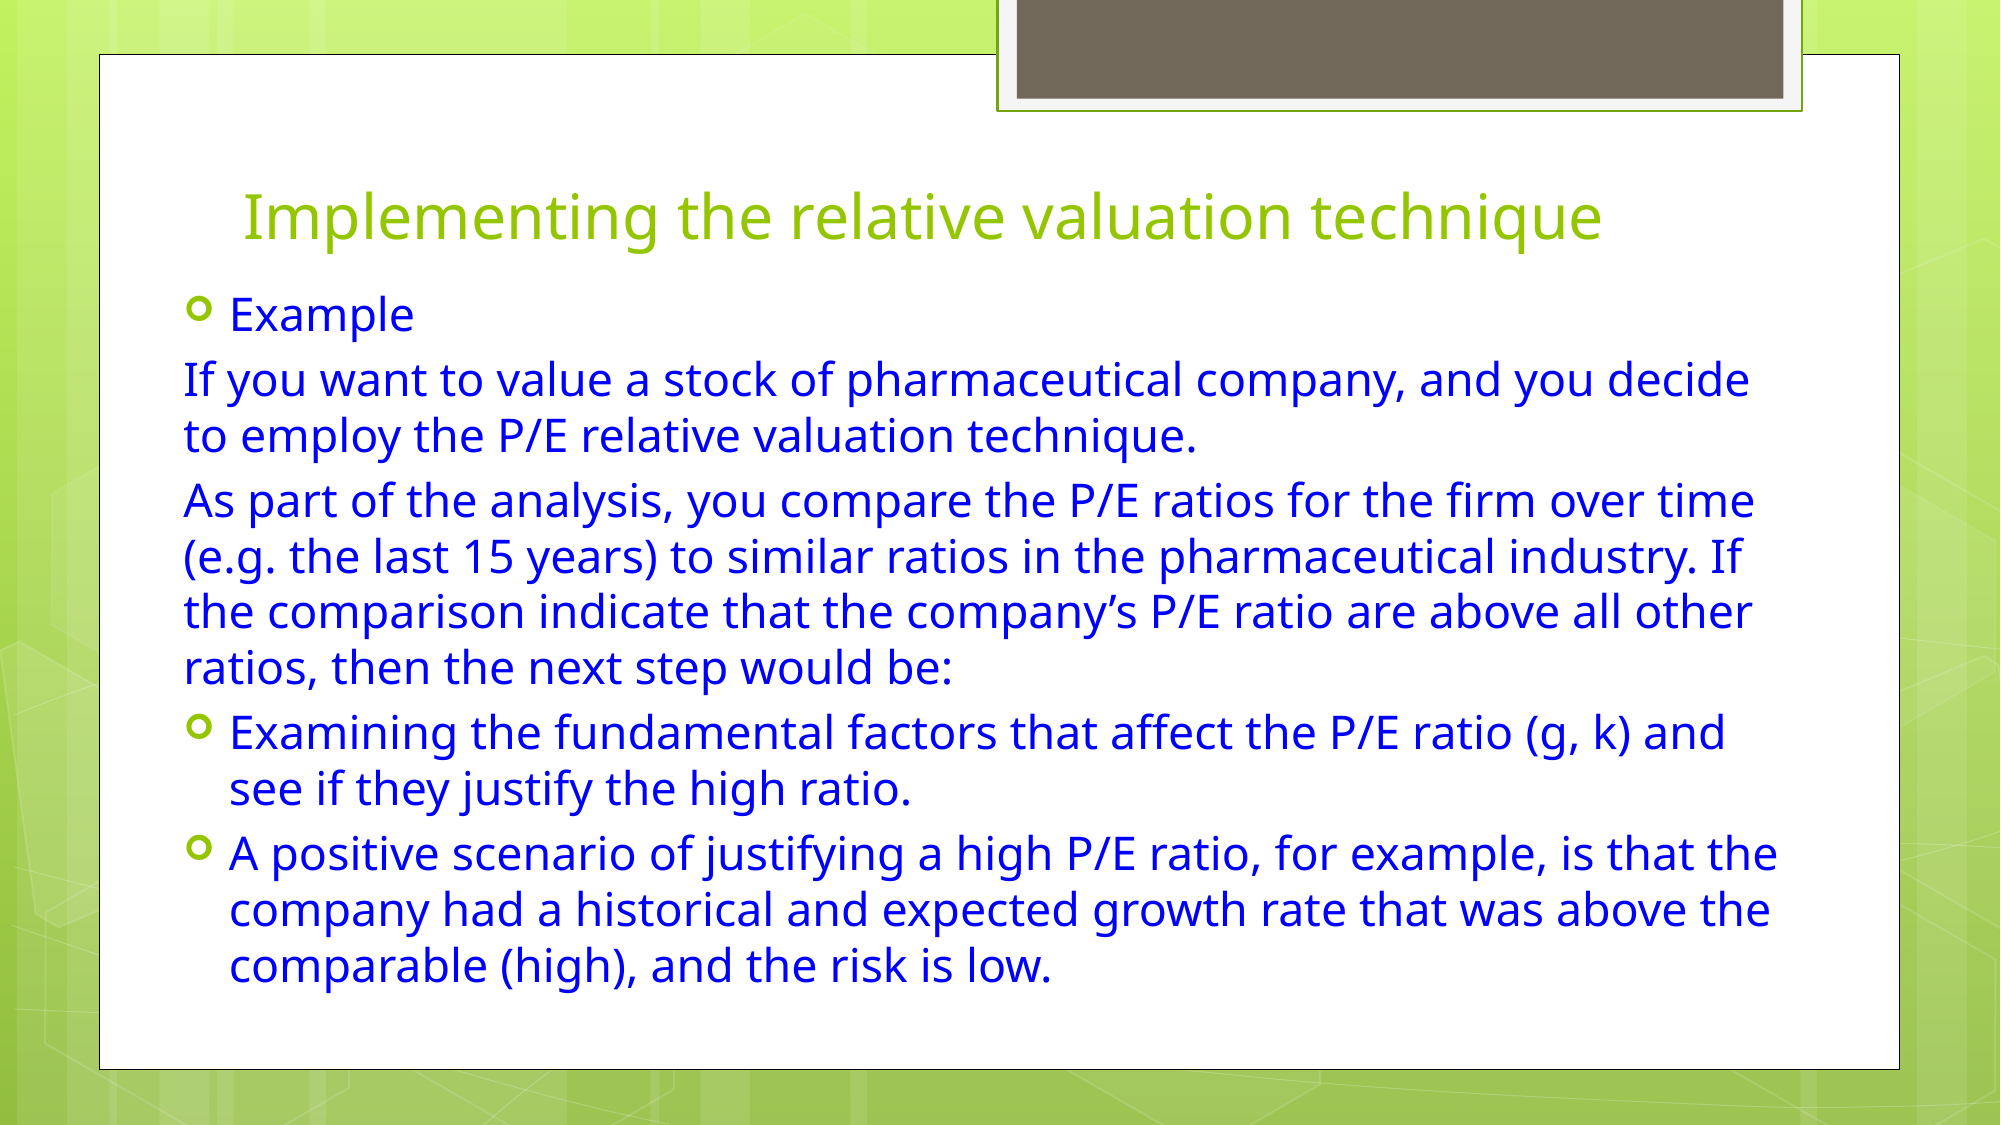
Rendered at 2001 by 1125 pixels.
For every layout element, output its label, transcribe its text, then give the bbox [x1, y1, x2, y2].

list Example If you want to value a stock of pharmaceutical company, and you decide to employ the P/E relative valuation technique. As part of the analysis, you compare the P/E ratios for the firm over time (e.g. the last 15 years) to similar ratios in the pharmaceutical industry. If the comparison indicate that the company’s P/E ratio are above all other ratios, then the next step would be: Examining the fundamental factors that affect the P/E ratio (g, k) and see if they justify the high ratio. A positive scenario of justifying a high P/E ratio, for example, is that the company had a historical and expected growth rate that was above the comparable (high), and the risk is low. [157, 277, 1798, 1006]
title Implementing the relative valuation technique [228, 168, 1765, 260]
